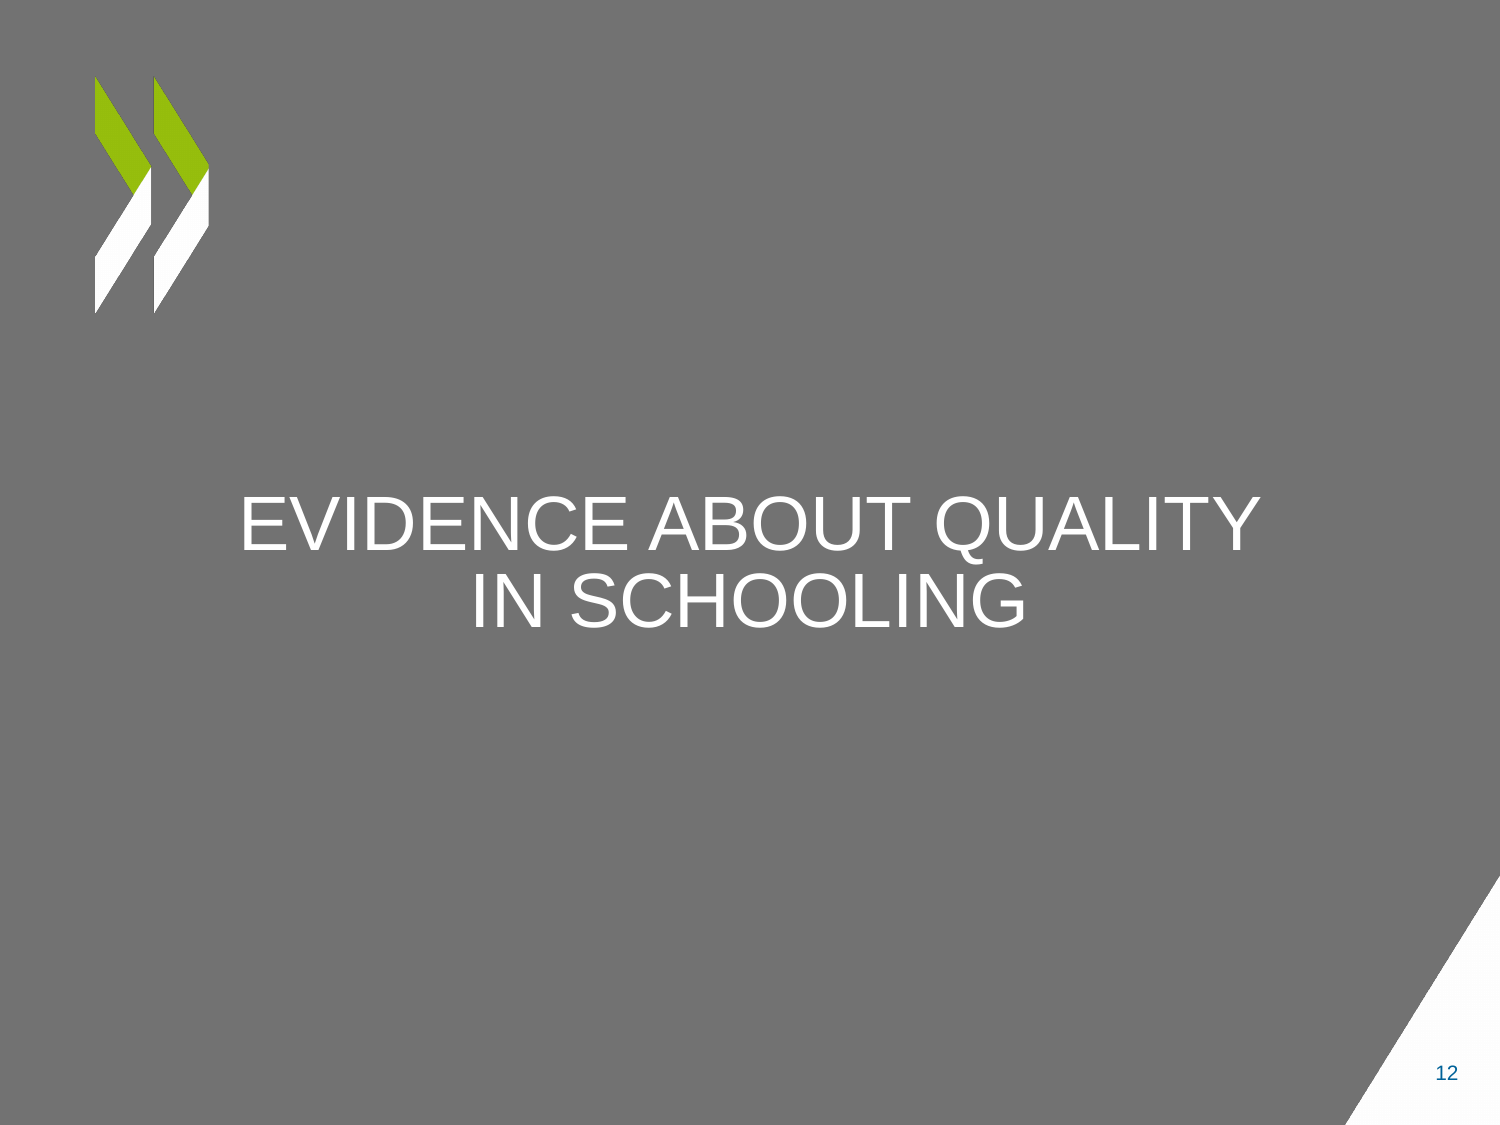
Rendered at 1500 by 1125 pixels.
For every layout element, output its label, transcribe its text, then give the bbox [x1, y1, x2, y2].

slide_number 12 [1417, 1051, 1474, 1092]
title evidence About Quality in schooling [206, 480, 1294, 652]
